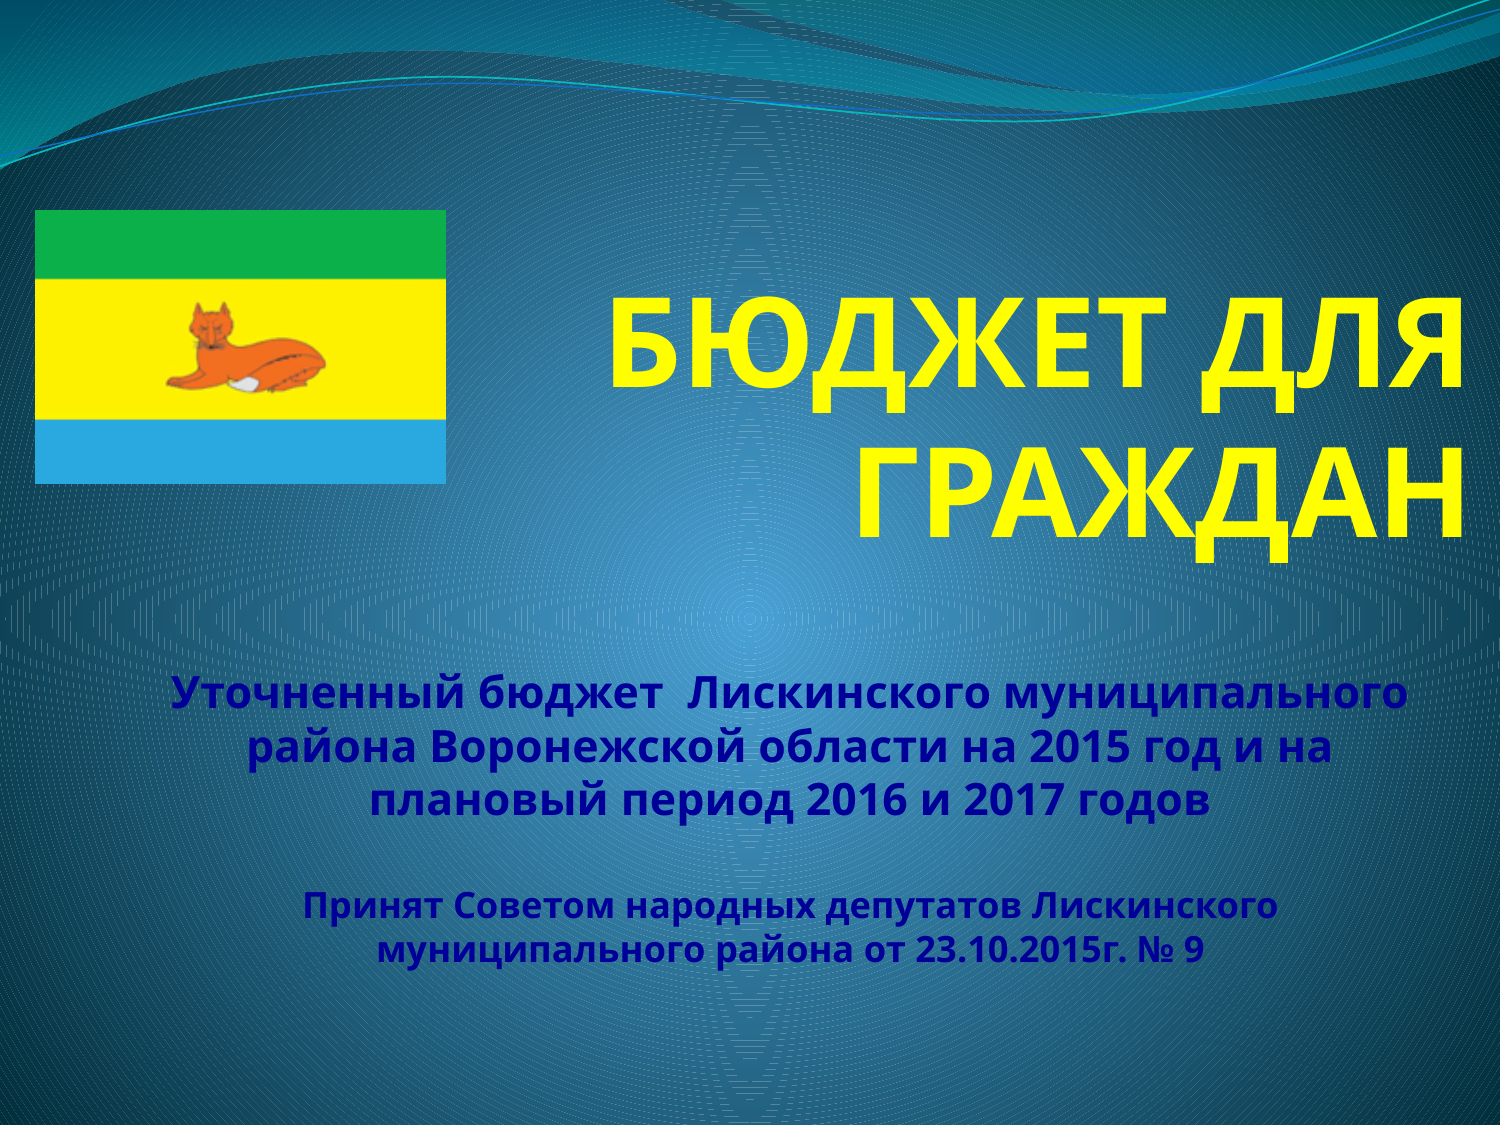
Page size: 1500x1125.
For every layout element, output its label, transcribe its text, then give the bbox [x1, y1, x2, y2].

title БЮДЖЕТ ДЛЯ ГРАЖДАН [0, 87, 1477, 563]
subtitle Уточненный бюджет Лискинского муниципального района Воронежской области на 2015 год и на плановый период 2016 и 2017 годов Принят Советом народных депутатов Лискинского муниципального района от 23.10.2015г. № 9 [164, 656, 1425, 985]
picture [34, 210, 446, 484]
